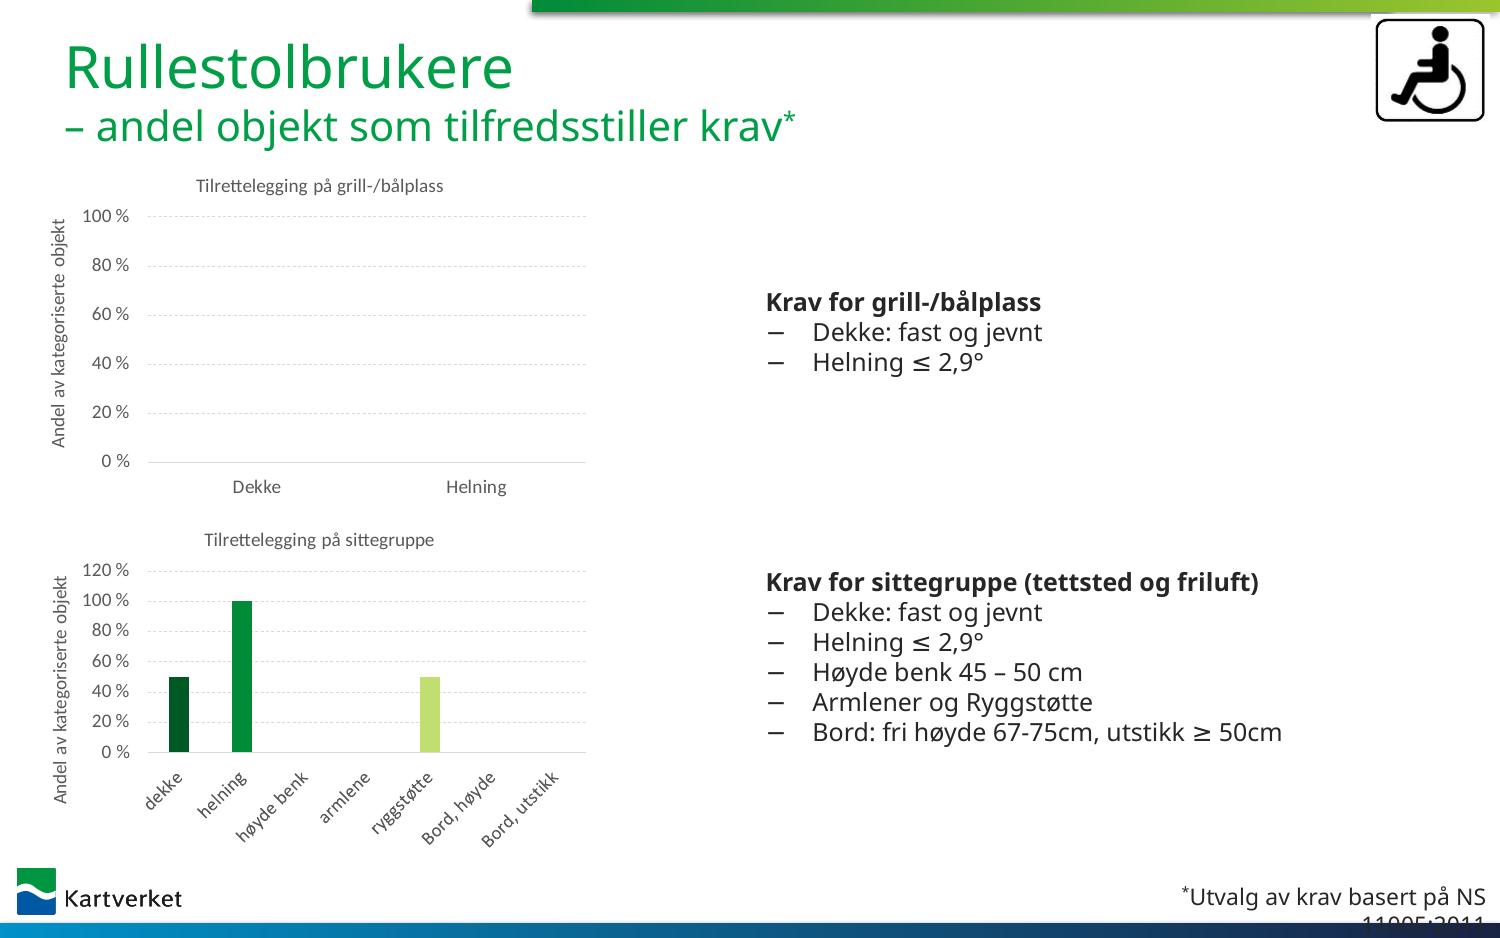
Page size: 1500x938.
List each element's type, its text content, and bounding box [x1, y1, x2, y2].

text_box Rullestolbrukere – andel objekt som tilfredsstiller krav* [49, 14, 1431, 158]
picture [1371, 13, 1491, 127]
text_box Krav for sittegruppe (tettsted og friluft) Dekke: fast og jevnt Helning ≤ 2,9° Høyde benk 45 – 50 cm Armlener og Ryggstøtte Bord: fri høyde 67-75cm, utstikk ≥ 50cm [750, 559, 1500, 754]
picture [41, 520, 597, 859]
text_box Krav for grill-/bålplass Dekke: fast og jevnt Helning ≤ 2,9° [750, 279, 1452, 384]
text_box *Utvalg av krav basert på NS 11005:2011 [1068, 873, 1500, 938]
picture [41, 166, 597, 505]
